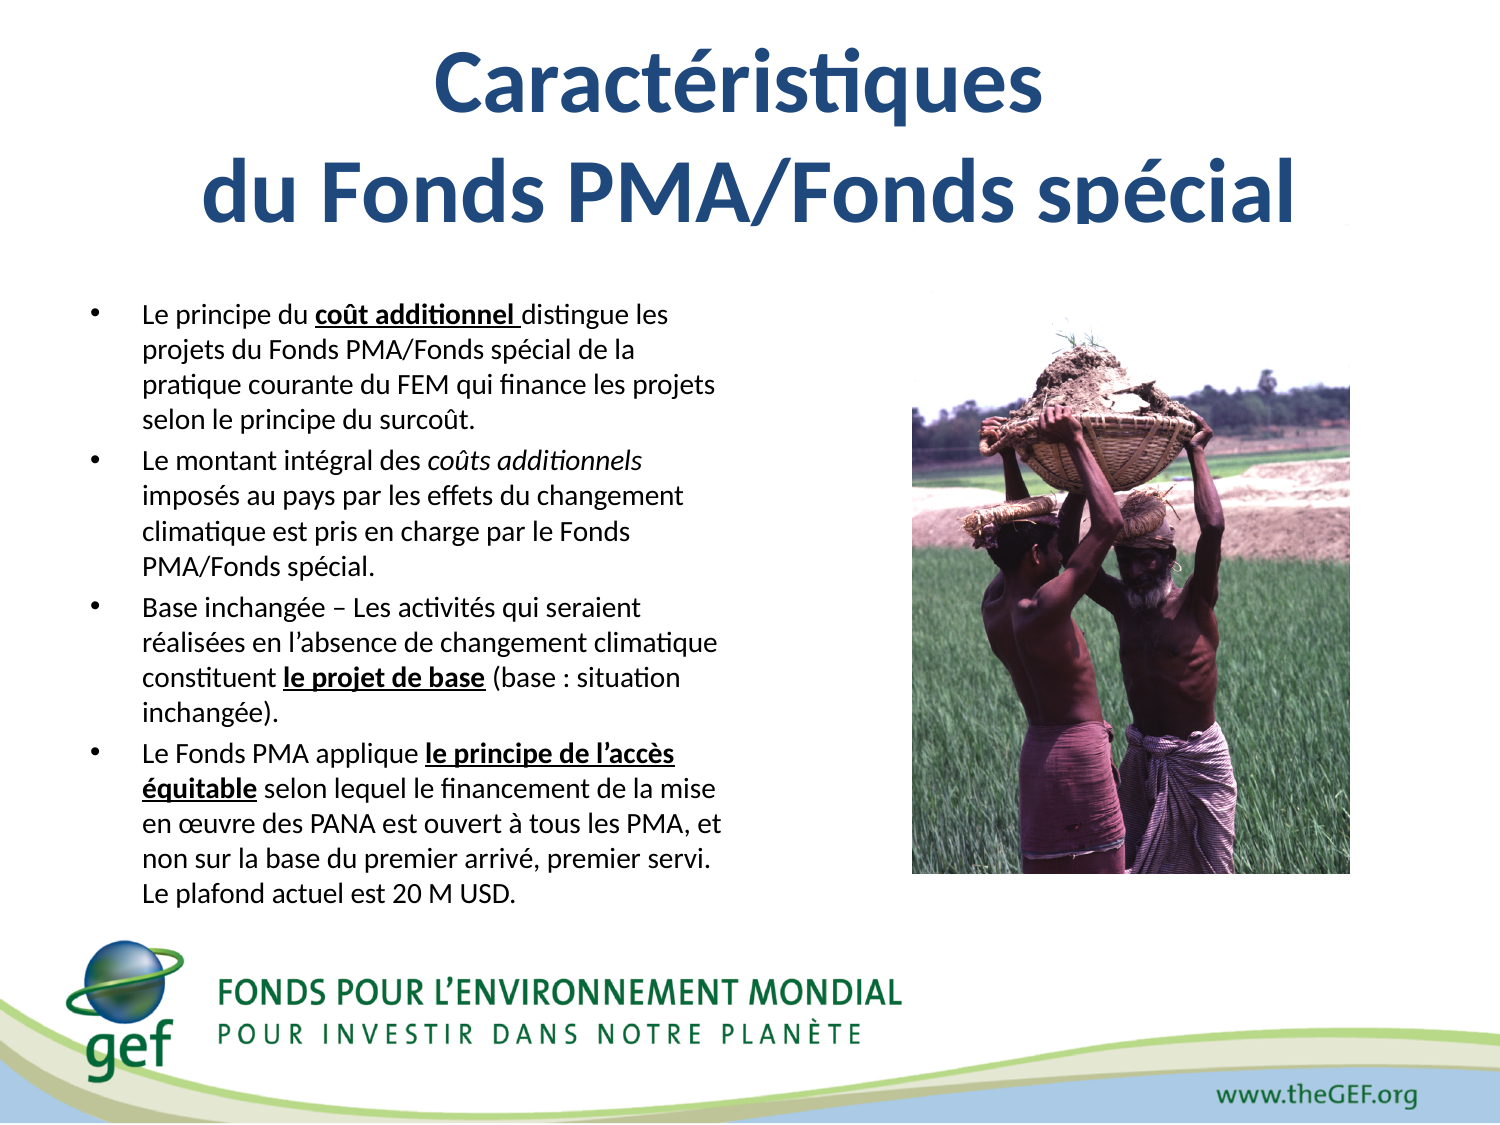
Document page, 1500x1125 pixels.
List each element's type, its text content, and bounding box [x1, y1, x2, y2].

title Caractéristiques du Fonds PMA/Fonds spécial [74, 37, 1426, 226]
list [912, 224, 1350, 874]
list Le principe du coût additionnel distingue les projets du Fonds PMA/Fonds spécial de la pratique courante du FEM qui finance les projets selon le principe du surcoût. Le montant intégral des coûts additionnels imposés au pays par les effets du changement climatique est pris en charge par le Fonds PMA/Fonds spécial. Base inchangée – Les activités qui seraient réalisées en l’absence de changement climatique constituent le projet de base (base : situation inchangée). Le Fonds PMA applique le principe de l’accès équitable selon lequel le financement de la mise en œuvre des PANA est ouvert à tous les PMA, et non sur la base du premier arrivé, premier servi. Le plafond actuel est 20 M USD. [74, 287, 738, 936]
picture [0, 912, 1500, 1125]
